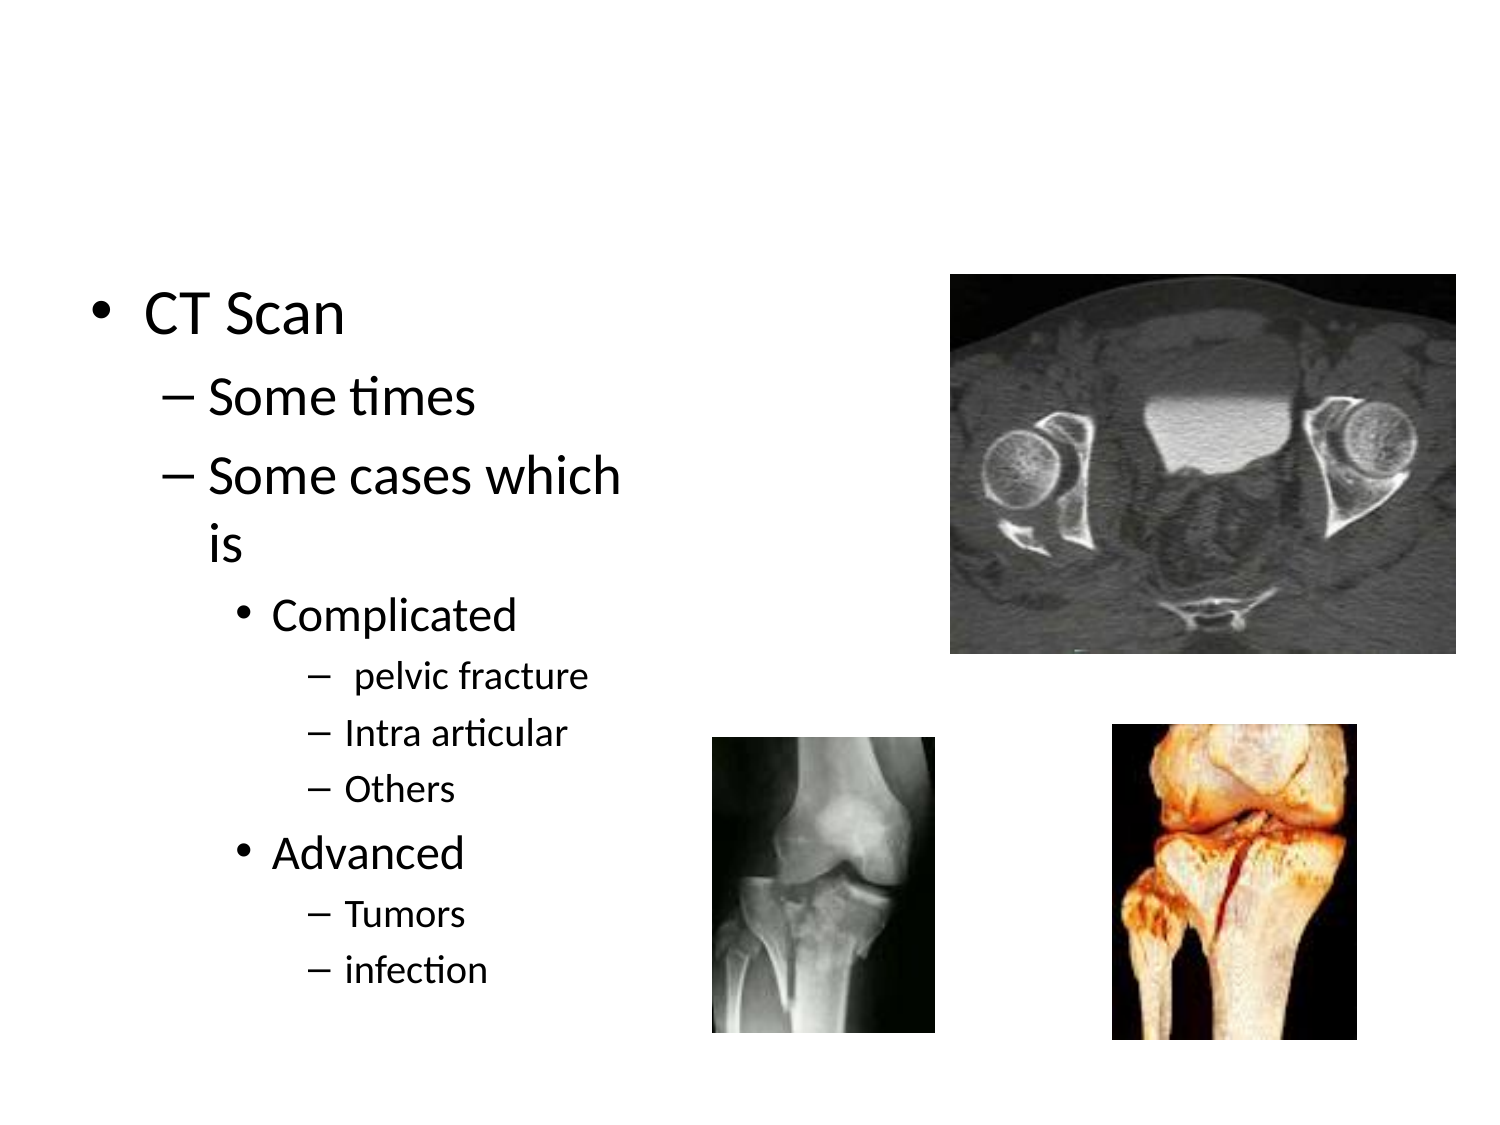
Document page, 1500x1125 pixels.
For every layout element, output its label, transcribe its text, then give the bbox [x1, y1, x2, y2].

picture [949, 274, 1457, 655]
picture [712, 737, 935, 1034]
picture [1112, 724, 1357, 1040]
list CT Scan Some times Some cases which is Complicated pelvic fracture Intra articular Others Advanced Tumors infection [75, 262, 638, 1005]
